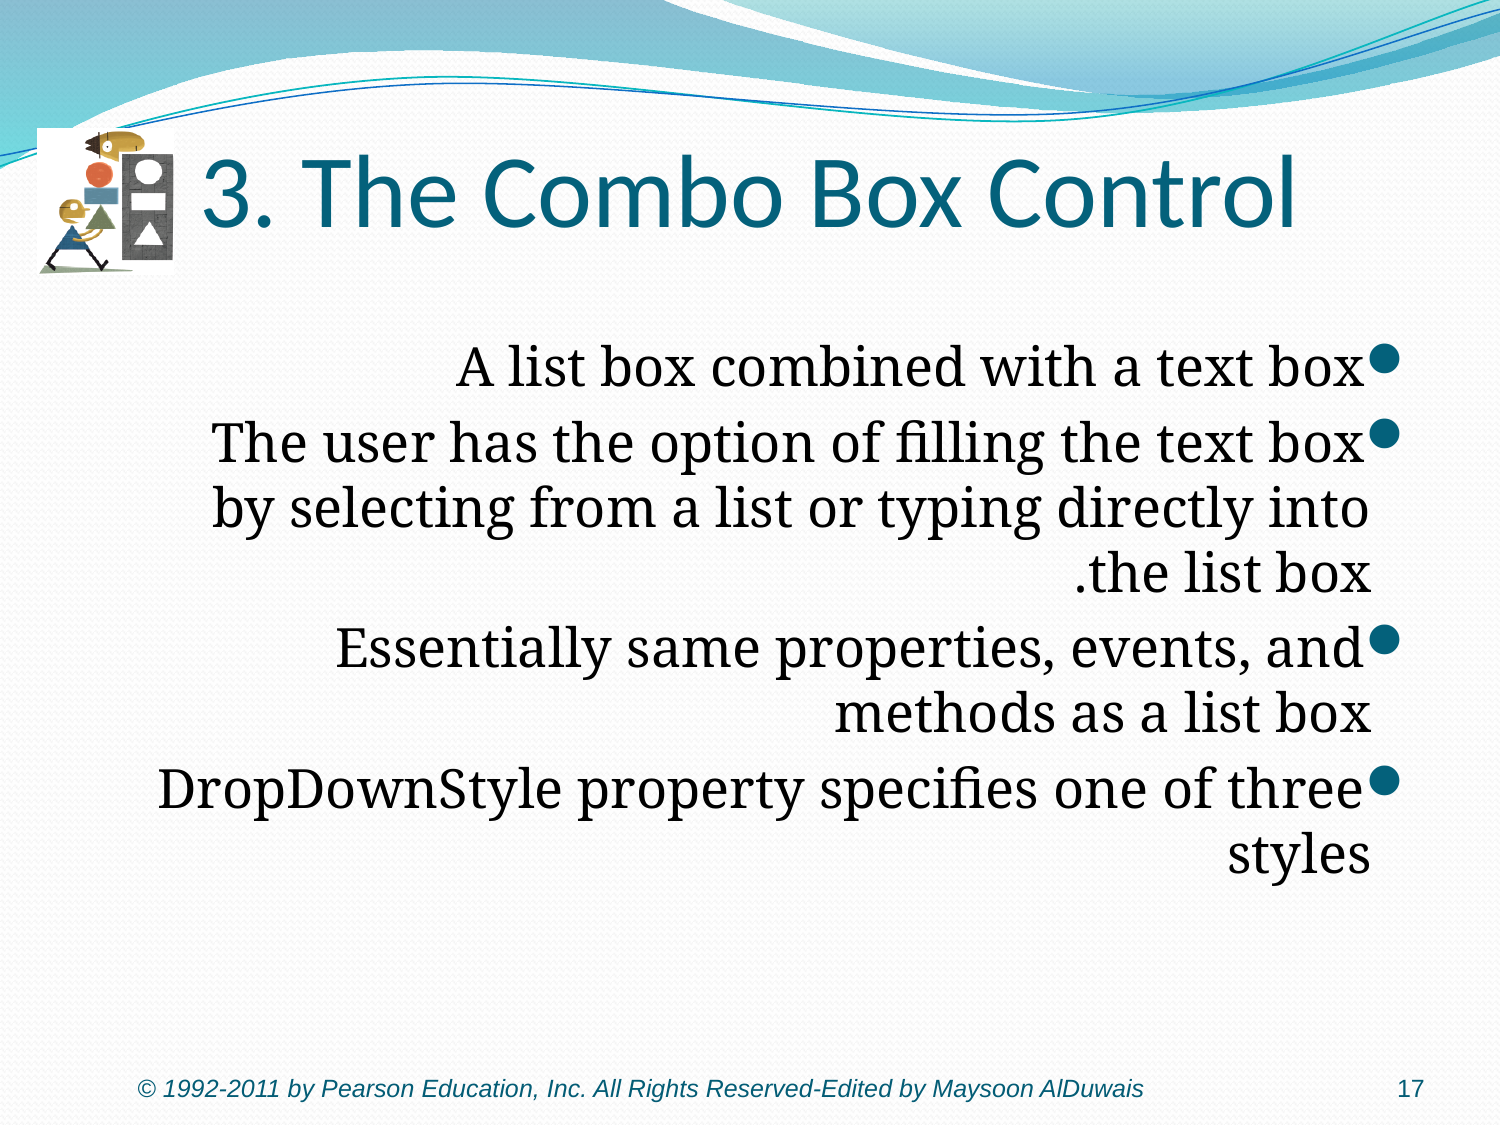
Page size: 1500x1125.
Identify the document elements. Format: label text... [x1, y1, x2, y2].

footer © 1992-2011 by Pearson Education, Inc. All Rights Reserved-Edited by Maysoon AlDuwais [137, 1042, 1299, 1103]
list A list box combined with a text box The user has the option of filling the text box by selecting from a list or typing directly into the list box. Essentially same properties, events, and methods as a list box DropDownStyle property specifies one of three styles [125, 324, 1432, 1006]
title 3. The Combo Box Control [75, 115, 1425, 303]
picture [37, 128, 75, 275]
slide_number 17 [1299, 1042, 1425, 1103]
